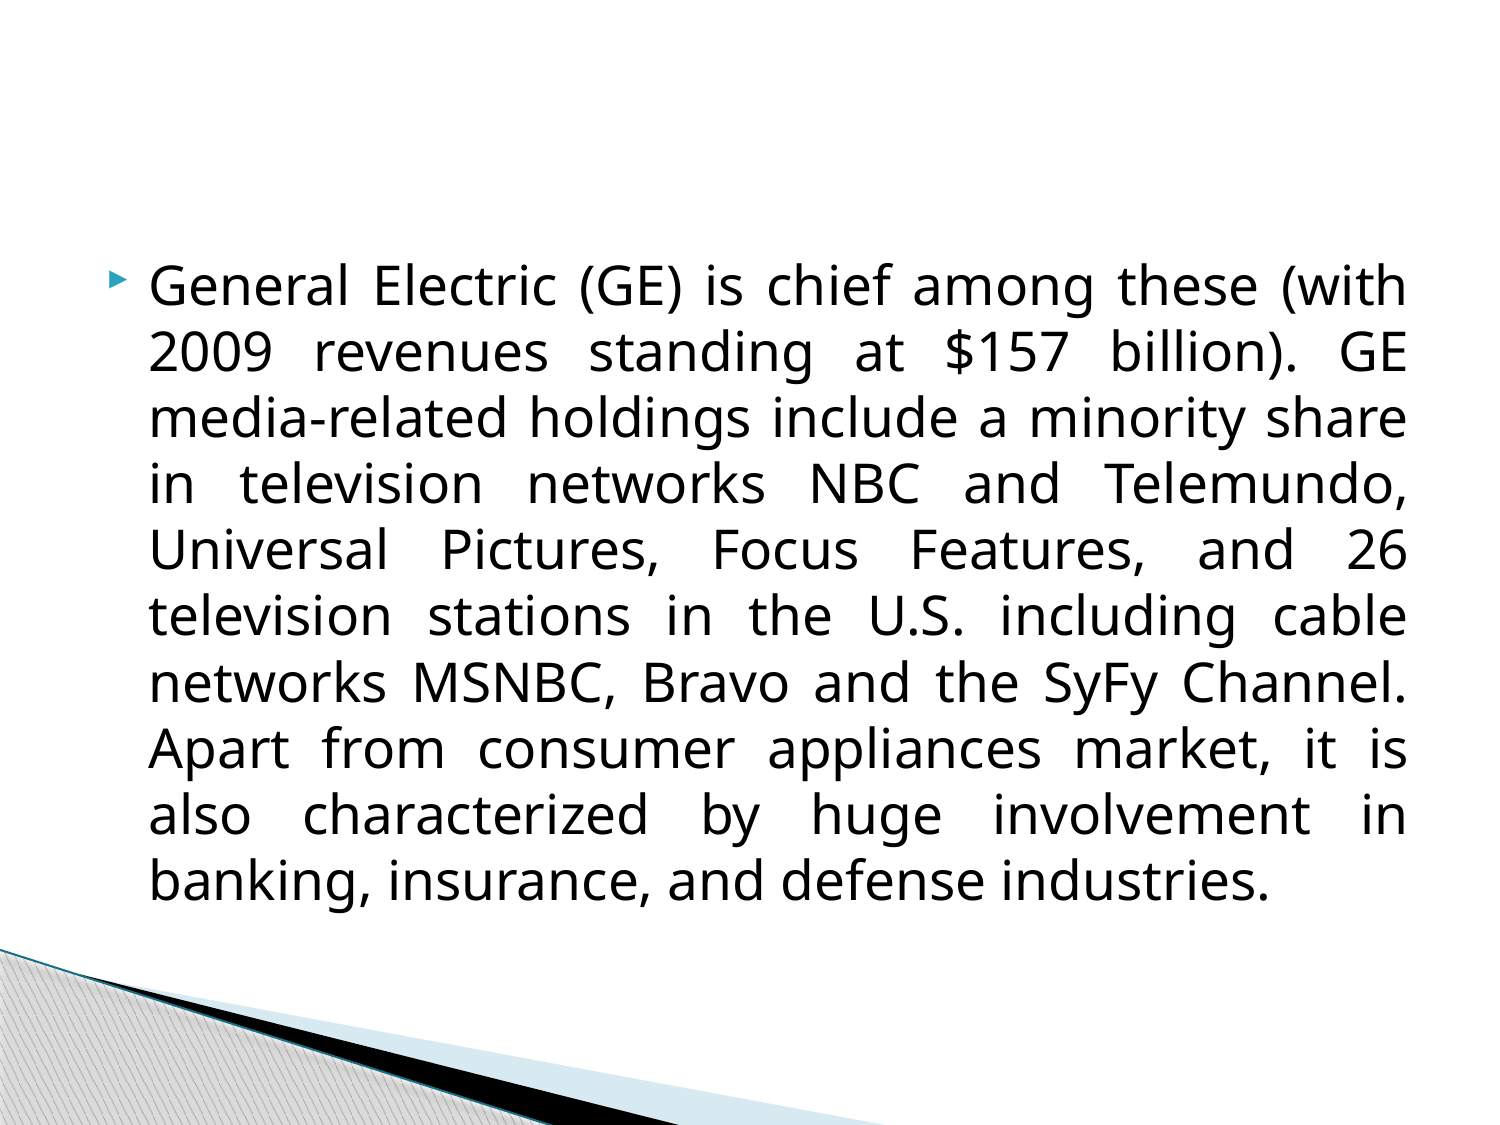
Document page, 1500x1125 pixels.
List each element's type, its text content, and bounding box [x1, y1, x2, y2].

list General Electric (GE) is chief among these (with 2009 revenues standing at $157 billion). GE media-related holdings include a minority share in television networks NBC and Telemundo, Universal Pictures, Focus Features, and 26 television stations in the U.S. including cable networks MSNBC, Bravo and the SyFy Channel. Apart from consumer appliances market, it is also characterized by huge involvement in banking, insurance, and defense industries. [75, 243, 1425, 986]
